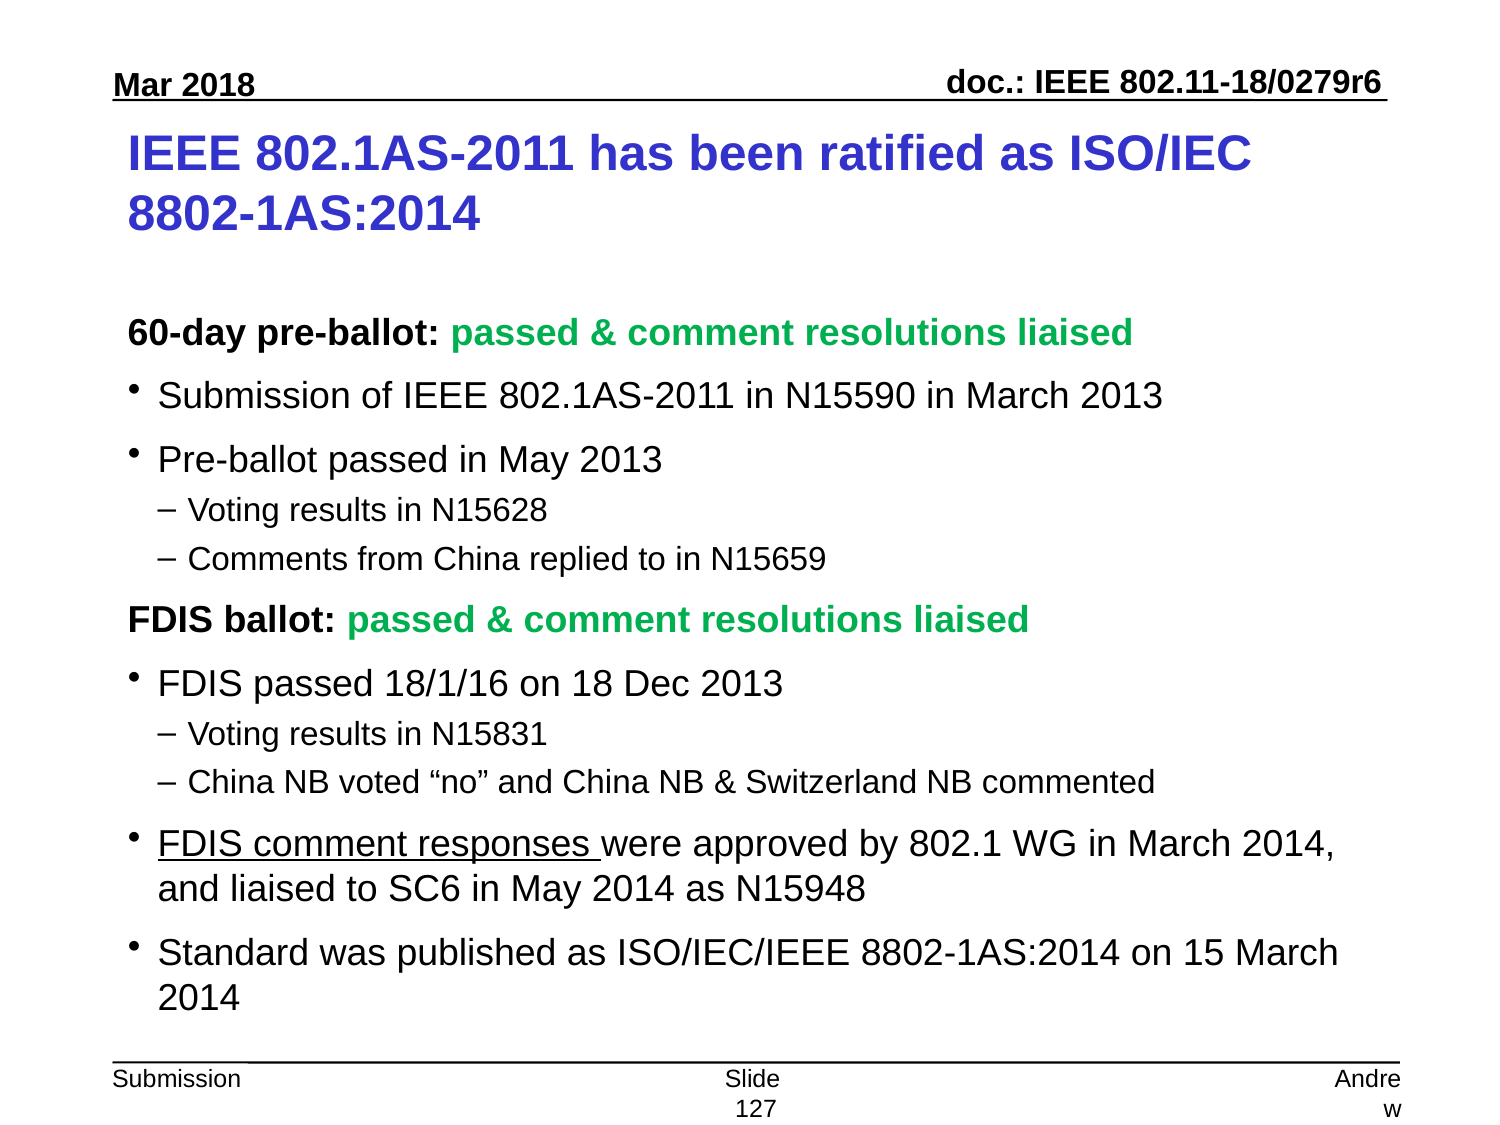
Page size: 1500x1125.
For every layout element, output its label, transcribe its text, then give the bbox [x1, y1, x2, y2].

footer Andrew Myles, Cisco [1320, 1061, 1402, 1093]
title IEEE 802.1AS-2011 has been ratified as ISO/IEC 8802-1AS:2014 [112, 112, 1388, 288]
list 60-day pre-ballot: passed & comment resolutions liaised Submission of IEEE 802.1AS-2011 in N15590 in March 2013 Pre-ballot passed in May 2013 Voting results in N15628 Comments from China replied to in N15659 FDIS ballot: passed & comment resolutions liaised FDIS passed 18/1/16 on 18 Dec 2013 Voting results in N15831 China NB voted “no” and China NB & Switzerland NB commented FDIS comment responses were approved by 802.1 WG in March 2014, and liaised to SC6 in May 2014 as N15948 Standard was published as ISO/IEC/IEEE 8802-1AS:2014 on 15 March 2014 [112, 299, 1388, 975]
slide_number Slide 127 [709, 1061, 803, 1093]
